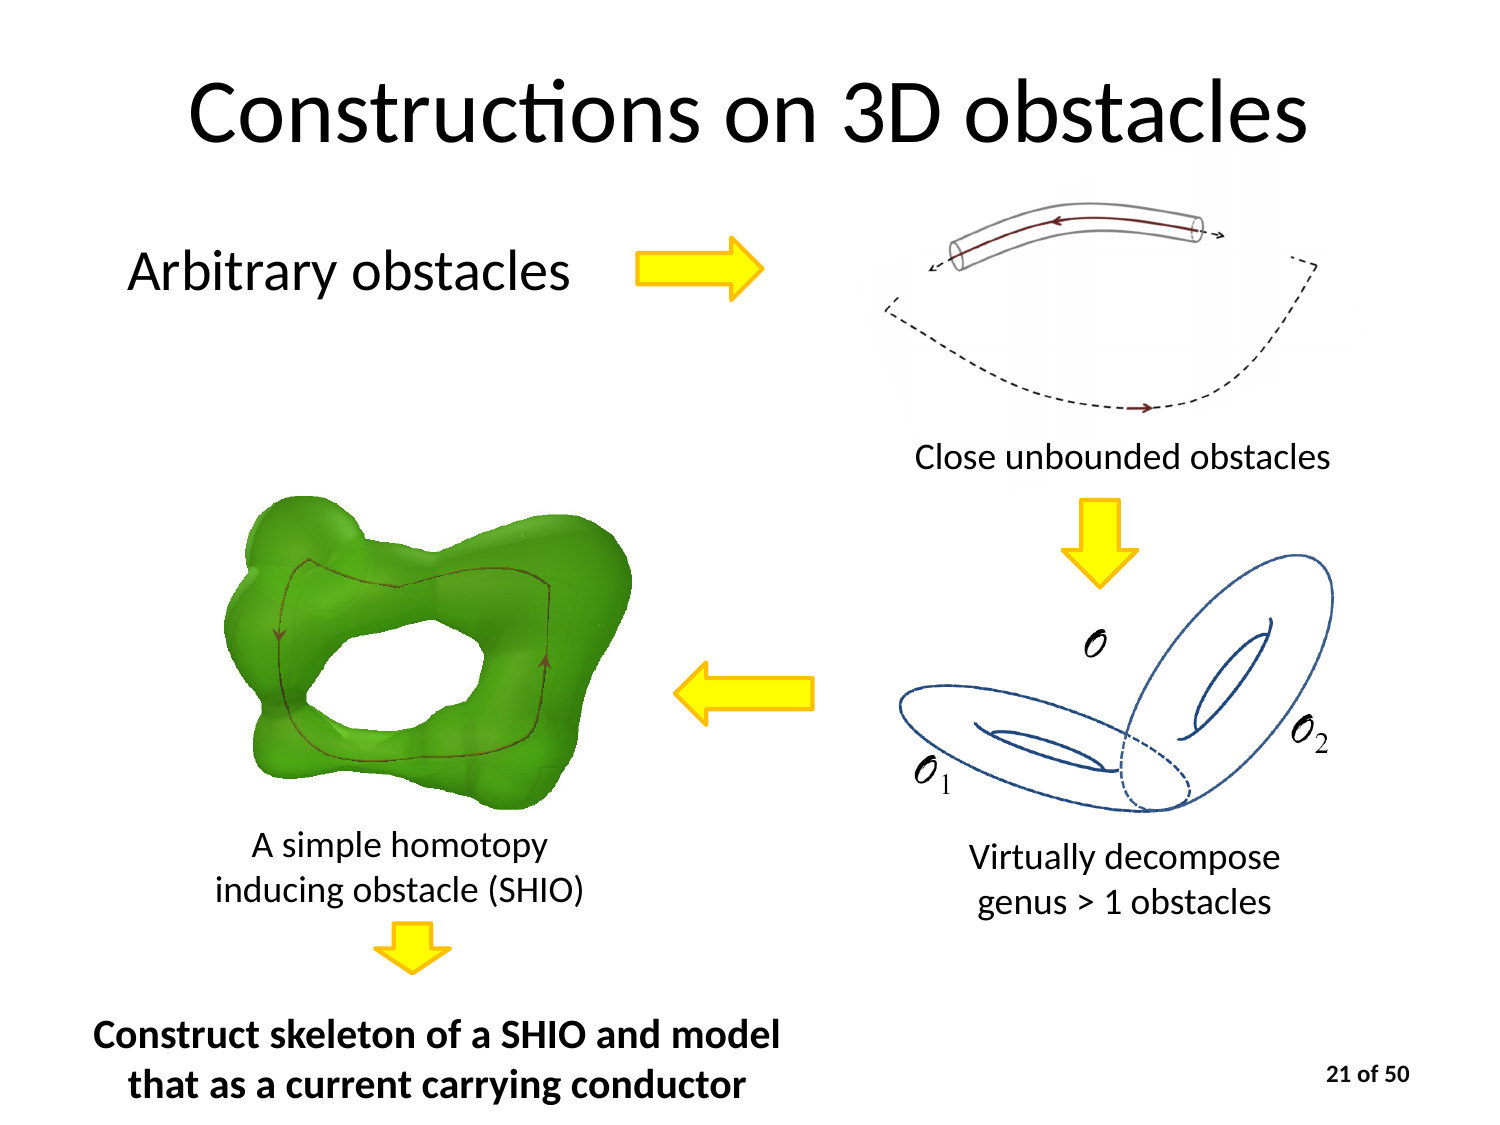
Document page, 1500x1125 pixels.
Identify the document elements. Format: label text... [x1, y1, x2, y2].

text_box [672, 660, 815, 727]
text_box Close unbounded obstacles [899, 424, 972, 485]
picture [850, 84, 1369, 829]
text_box Close unbounded obstacles [1246, 424, 1350, 485]
text_box A simple homotopy inducing obstacle (SHIO) [174, 812, 625, 918]
picture [204, 462, 651, 827]
title Constructions on 3D obstacles [75, 12, 1425, 200]
slide_number 21 of 50 [1074, 1042, 1425, 1103]
text_box Construct skeleton of a SHIO and model that as a current carrying conductor [75, 999, 800, 1115]
text_box [635, 235, 765, 302]
text_box Virtually decompose genus > 1 obstacles [899, 836, 1350, 930]
text_box Arbitrary obstacles [112, 224, 600, 310]
text_box [372, 921, 452, 976]
